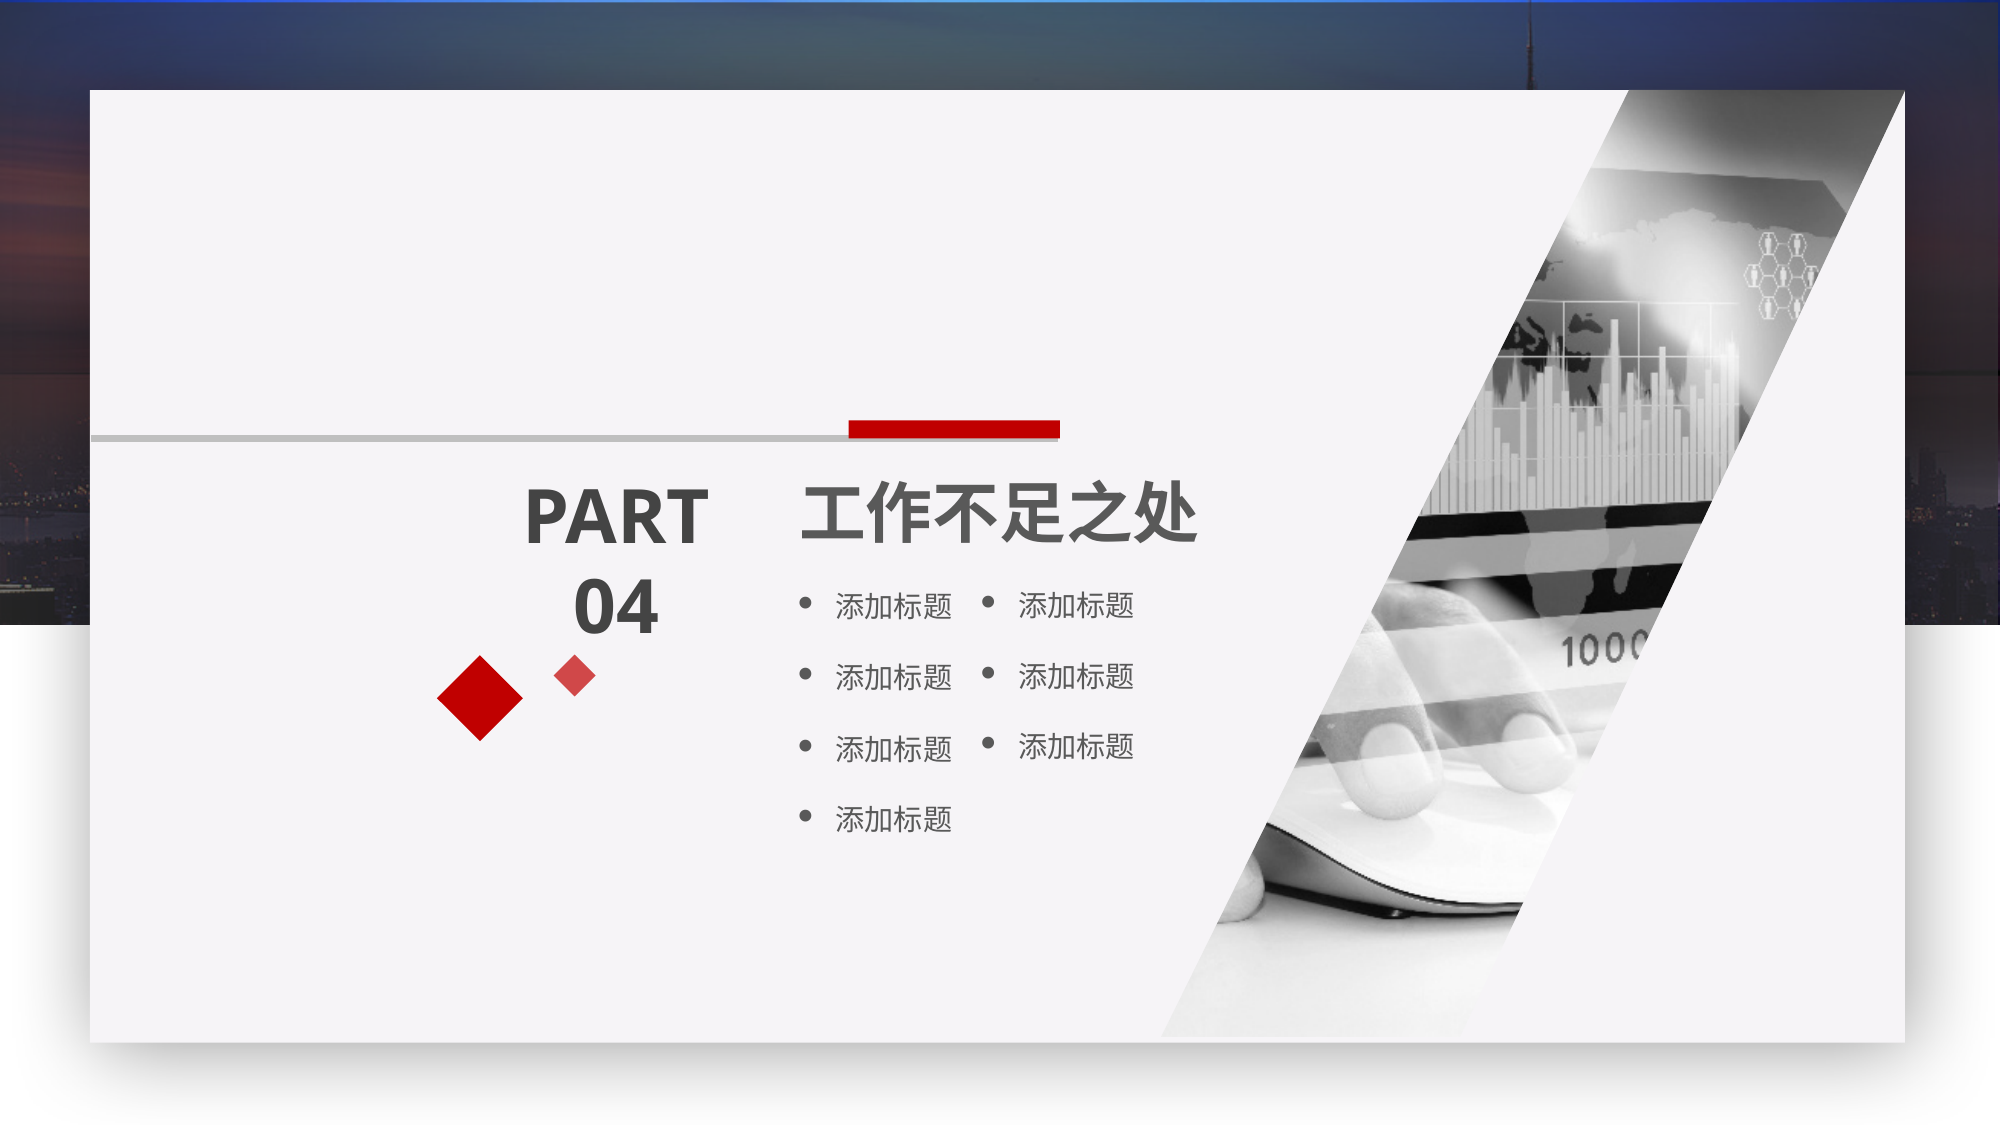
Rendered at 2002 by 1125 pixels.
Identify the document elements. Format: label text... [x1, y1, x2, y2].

text_box PART 04 [455, 460, 778, 656]
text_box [980, 586, 1240, 765]
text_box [797, 588, 1009, 837]
text_box [436, 656, 523, 742]
text_box [553, 656, 596, 697]
picture [0, 0, 2000, 625]
picture [1160, 89, 1906, 1038]
text_box 工作不足之处 [784, 463, 1155, 559]
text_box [90, 420, 1061, 439]
